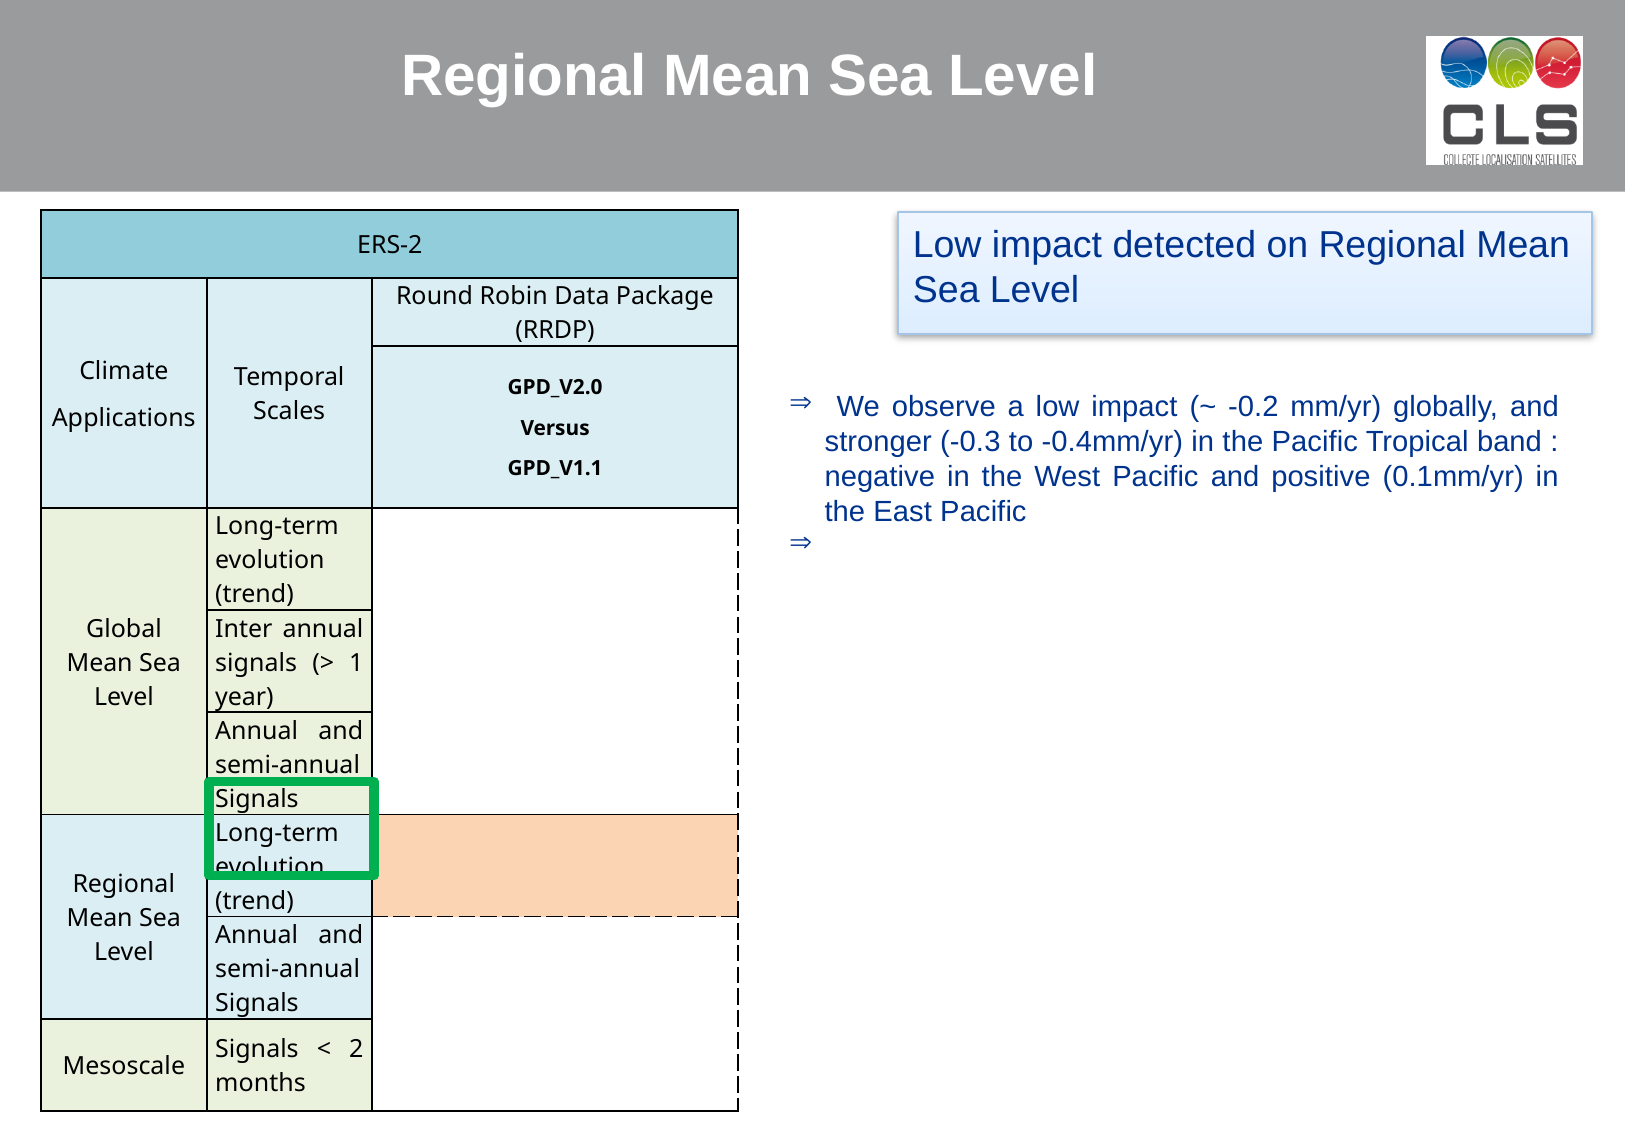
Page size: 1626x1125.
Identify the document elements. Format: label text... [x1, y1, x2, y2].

table_cell Annual and semi-annual Signals [208, 713, 371, 779]
table_cell Temporal Scales [208, 279, 371, 507]
text_box Low impact detected on Regional Mean Sea Level [897, 211, 1593, 335]
table_cell Long-term evolution (trend) [208, 509, 371, 609]
table_cell [373, 509, 738, 814]
table_cell Annual and semi-annual Signals [208, 917, 371, 1018]
table_cell [373, 815, 738, 917]
table_header ERS-2 [42, 211, 737, 277]
table_cell Climate Applications [42, 279, 206, 507]
table_cell Signals < 2 months [208, 1020, 371, 1110]
table_cell GPD_V2.0 Versus GPD_V1.1 [373, 347, 737, 507]
text_box Regional Mean Sea Level [386, 40, 1162, 119]
picture [1426, 36, 1583, 165]
table_cell Global Mean Sea Level [42, 509, 206, 814]
table_cell Round Robin Data Package (RRDP) [373, 279, 737, 345]
table_cell Long-term evolution (trend) [208, 878, 371, 916]
table_cell Mesoscale [42, 1020, 206, 1110]
text_box [207, 779, 376, 878]
table_cell Regional Mean Sea Level [42, 815, 206, 1018]
text_box We observe a low impact (~ -0.2 mm/yr) globally, and stronger (-0.3 to -0.4mm/yr) in the Pacific Tropical band : negative in the West Pacific and positive (0.1mm/yr) in the East Pacific [774, 379, 1575, 570]
table_cell Inter annual signals (> 1 year) [208, 611, 371, 711]
table_cell [373, 917, 738, 1110]
